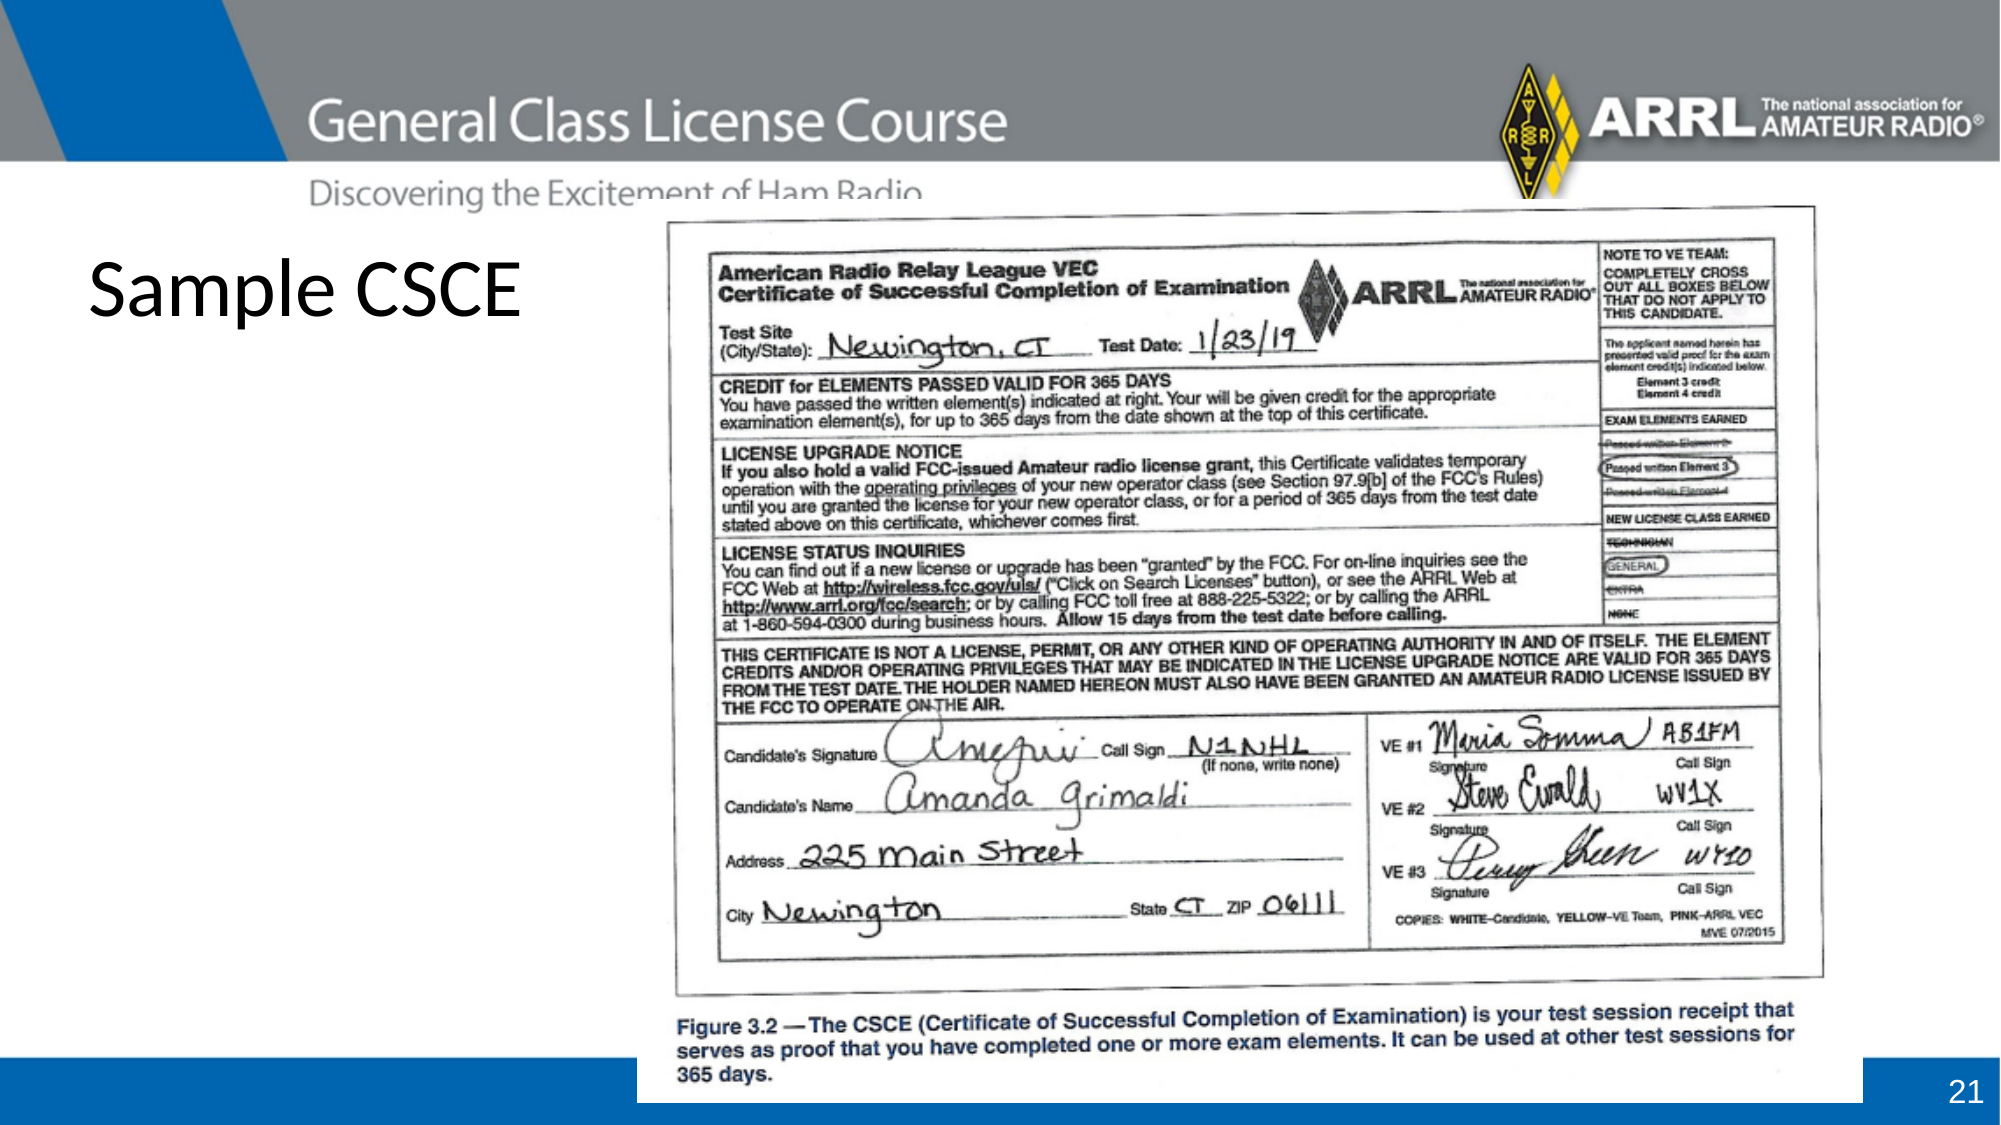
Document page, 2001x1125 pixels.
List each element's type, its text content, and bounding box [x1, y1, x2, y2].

text_box 21 [1912, 1062, 2000, 1118]
picture [0, 0, 2001, 1125]
title Sample CSCE [24, 226, 588, 414]
